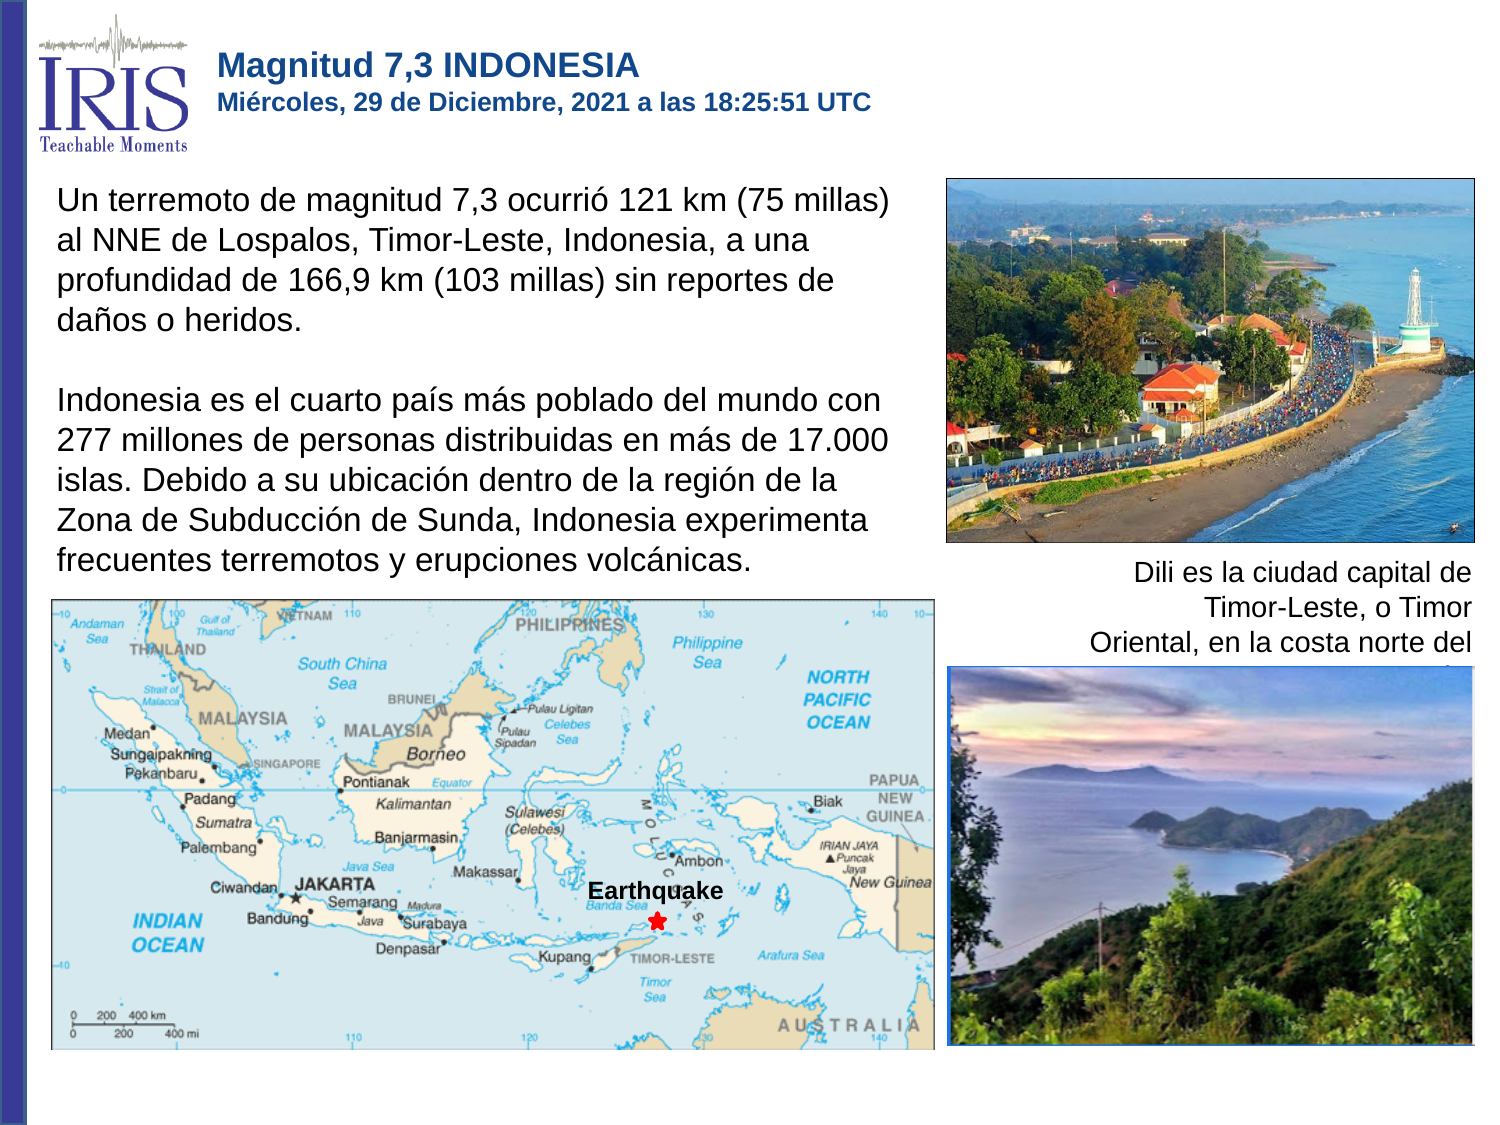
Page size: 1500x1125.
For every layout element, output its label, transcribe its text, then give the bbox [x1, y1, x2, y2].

picture [39, 12, 188, 165]
text_box [0, 0, 27, 1125]
picture [946, 666, 1476, 1046]
picture [945, 177, 1476, 543]
text_box Un terremoto de magnitud 7,3 ocurrió 121 km (75 millas) al NNE de Lospalos, Timor-Leste, Indonesia, a una profundidad de 166,9 km (103 millas) sin reportes de daños o heridos. Indonesia es el cuarto país más poblado del mundo con 277 millones de personas distribuidas en más de 17.000 islas. Debido a su ubicación dentro de la región de la Zona de Subducción de Sunda, Indonesia experimenta frecuentes terremotos y erupciones volcánicas. [41, 171, 926, 586]
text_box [50, 599, 935, 1051]
text_box Magnitud 7,3 INDONESIA Miércoles, 29 de Diciembre, 2021 a las 18:25:51 UTC [202, 0, 1498, 125]
text_box Dili es la ciudad capital de Timor-Leste, o Timor Oriental, en la costa norte del país. [1071, 545, 1488, 701]
